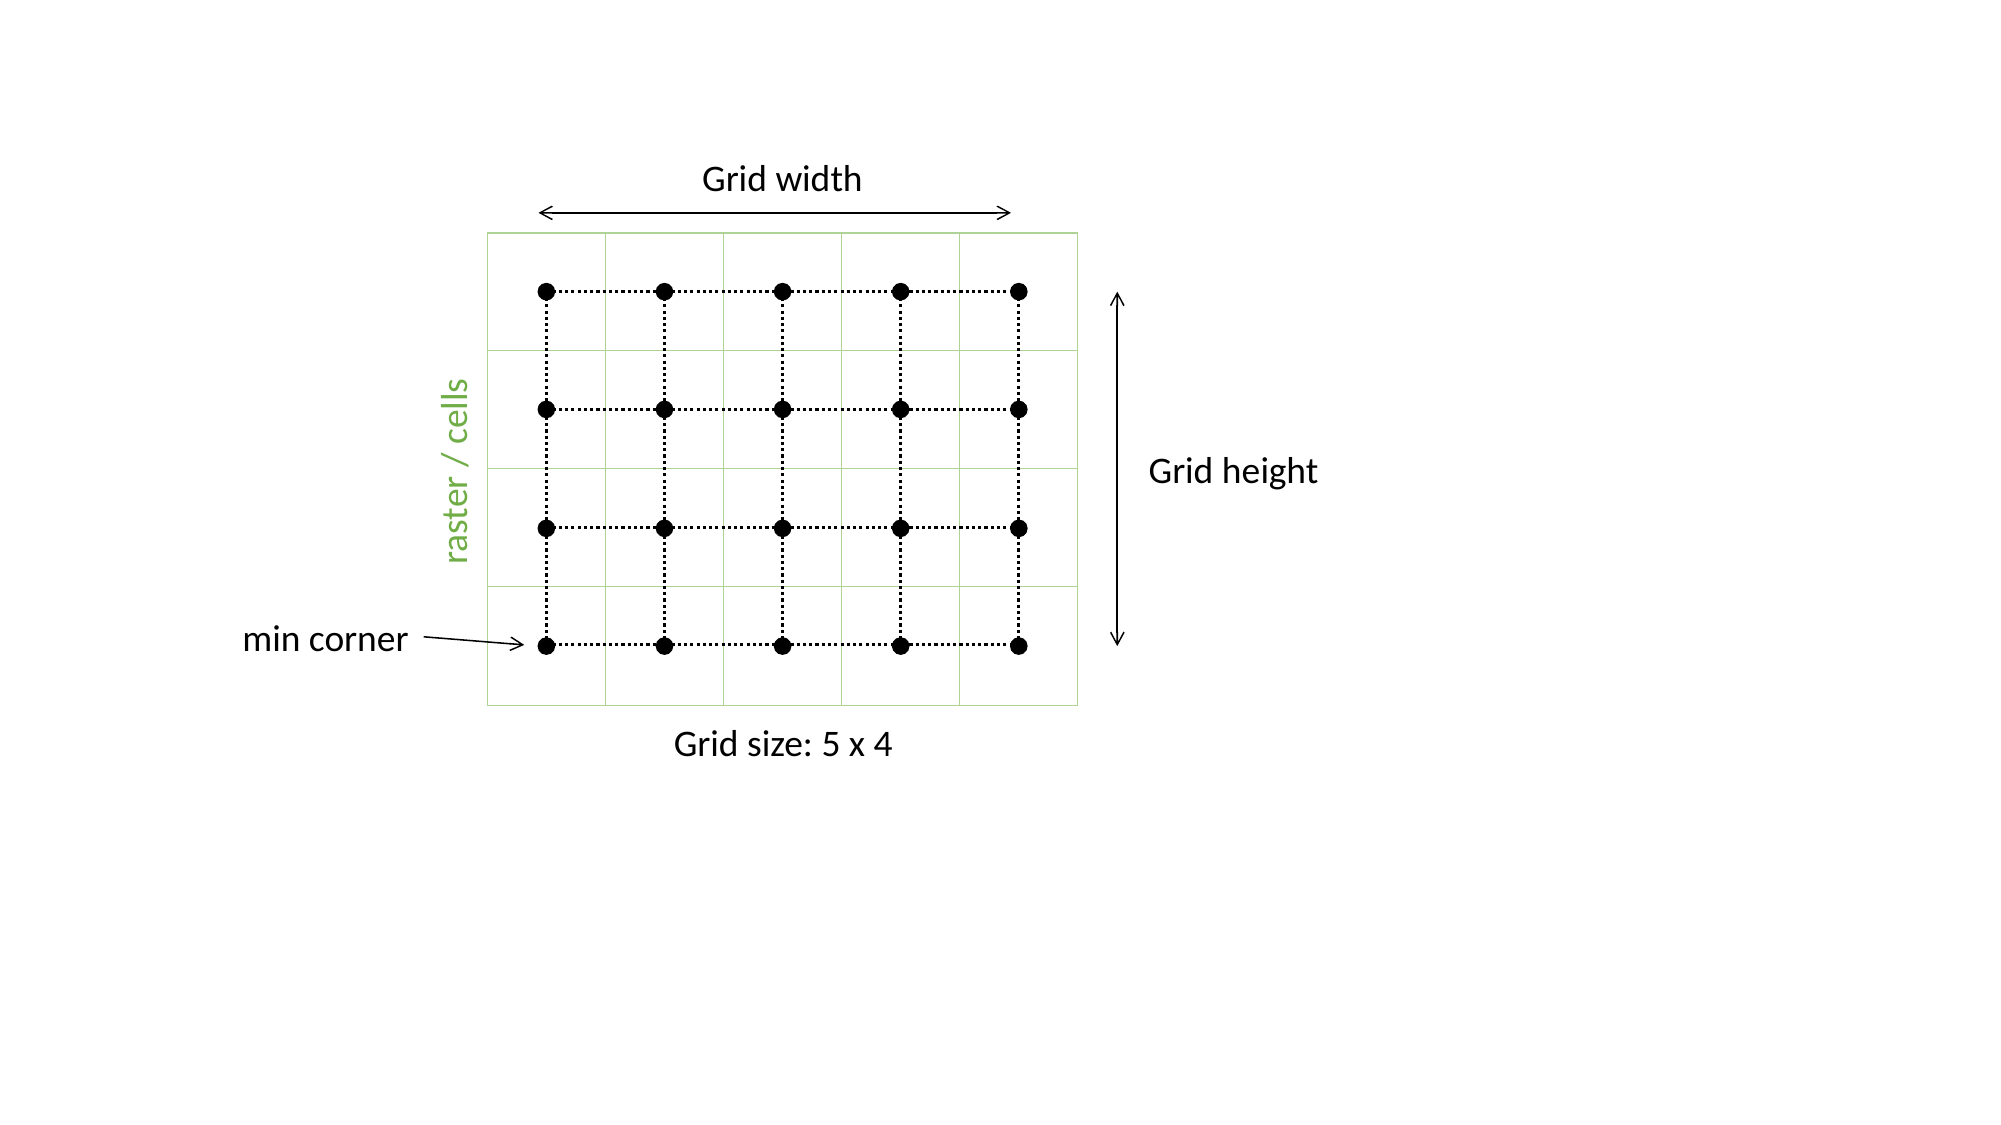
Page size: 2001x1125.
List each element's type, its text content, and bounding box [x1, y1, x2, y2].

text_box min corner [227, 606, 424, 667]
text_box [537, 400, 1028, 419]
text_box Grid width [687, 146, 878, 207]
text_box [546, 301, 1019, 400]
text_box Grid height [1133, 438, 1334, 498]
text_box raster / cells [422, 363, 482, 580]
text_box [546, 538, 1019, 637]
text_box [426, 637, 525, 645]
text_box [487, 232, 1078, 706]
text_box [537, 282, 1028, 301]
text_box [537, 637, 1028, 655]
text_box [546, 419, 1019, 519]
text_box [537, 519, 1028, 538]
text_box Grid size: 5 x 4 [658, 711, 908, 771]
